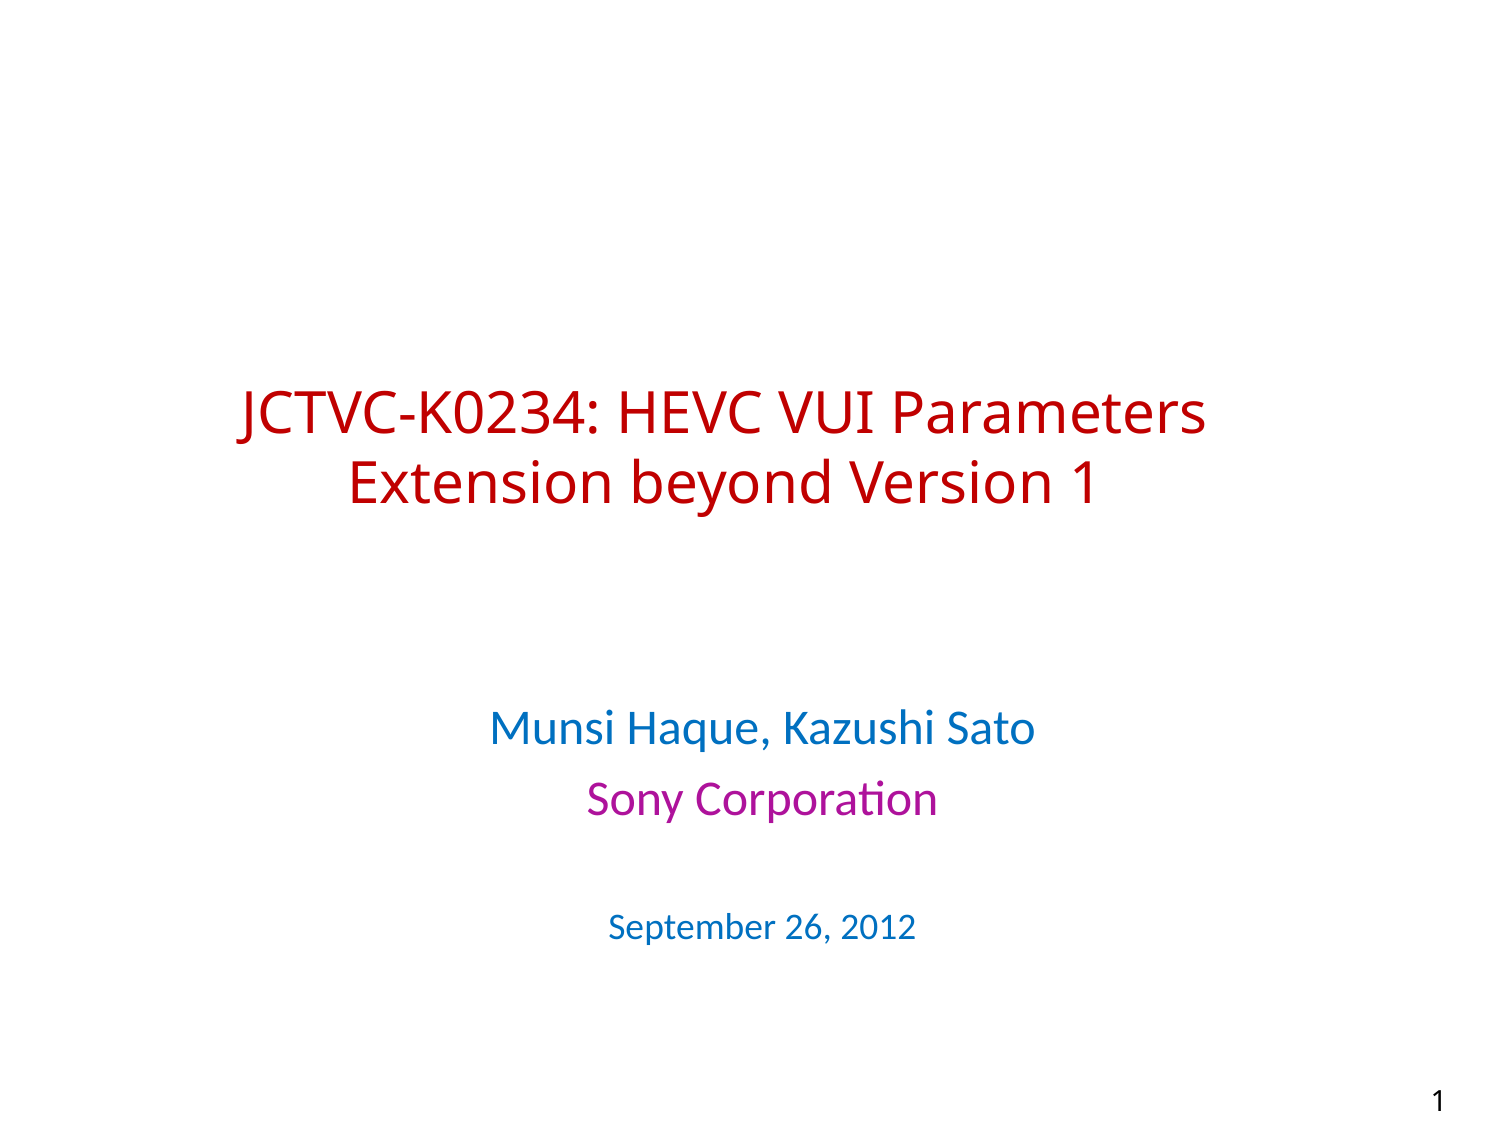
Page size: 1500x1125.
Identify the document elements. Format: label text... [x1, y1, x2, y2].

text_box Munsi Haque, Kazushi Sato Sony Corporation September 26, 2012 [199, 687, 1325, 975]
slide_number 1 [1212, 1074, 1463, 1125]
text_box JCTVC-K0234: HEVC VUI Parameters Extension beyond Version 1 [87, 368, 1363, 523]
